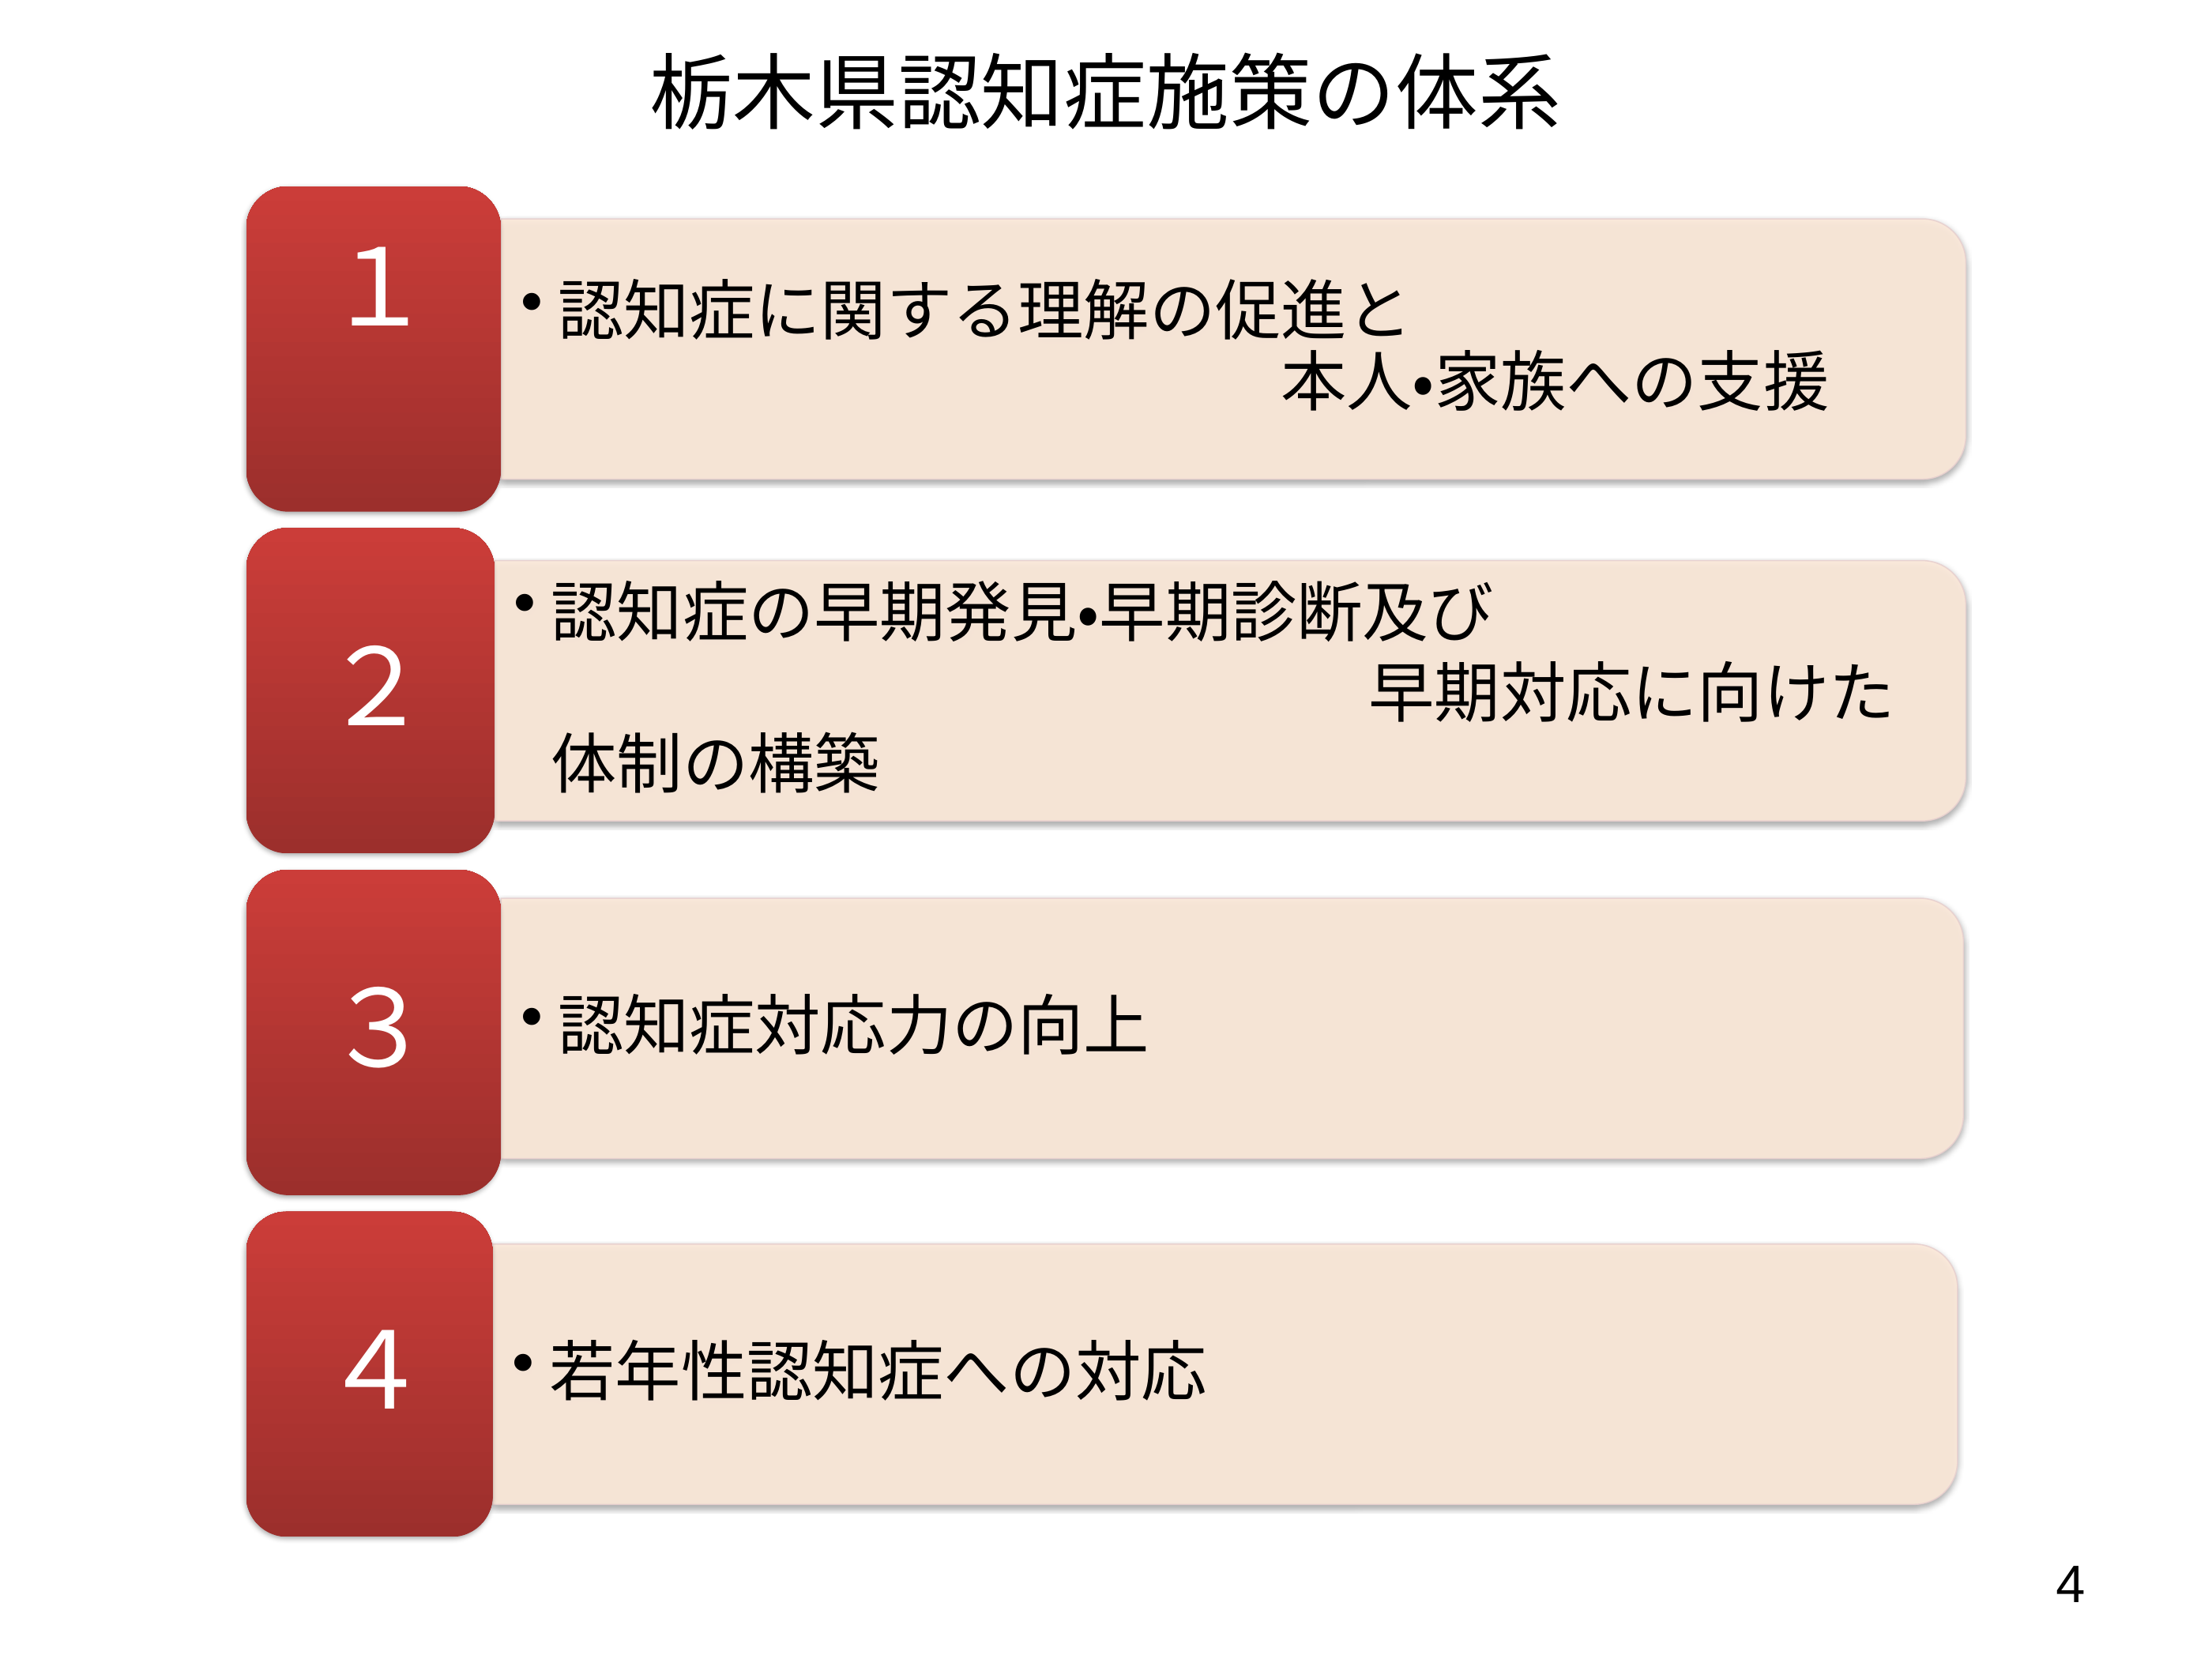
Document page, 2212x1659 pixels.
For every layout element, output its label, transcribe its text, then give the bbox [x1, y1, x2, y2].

slide_number 4 [2039, 1537, 2101, 1627]
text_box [172, 185, 2040, 1538]
title 栃木県認知症施策の体系 [401, 31, 1811, 149]
